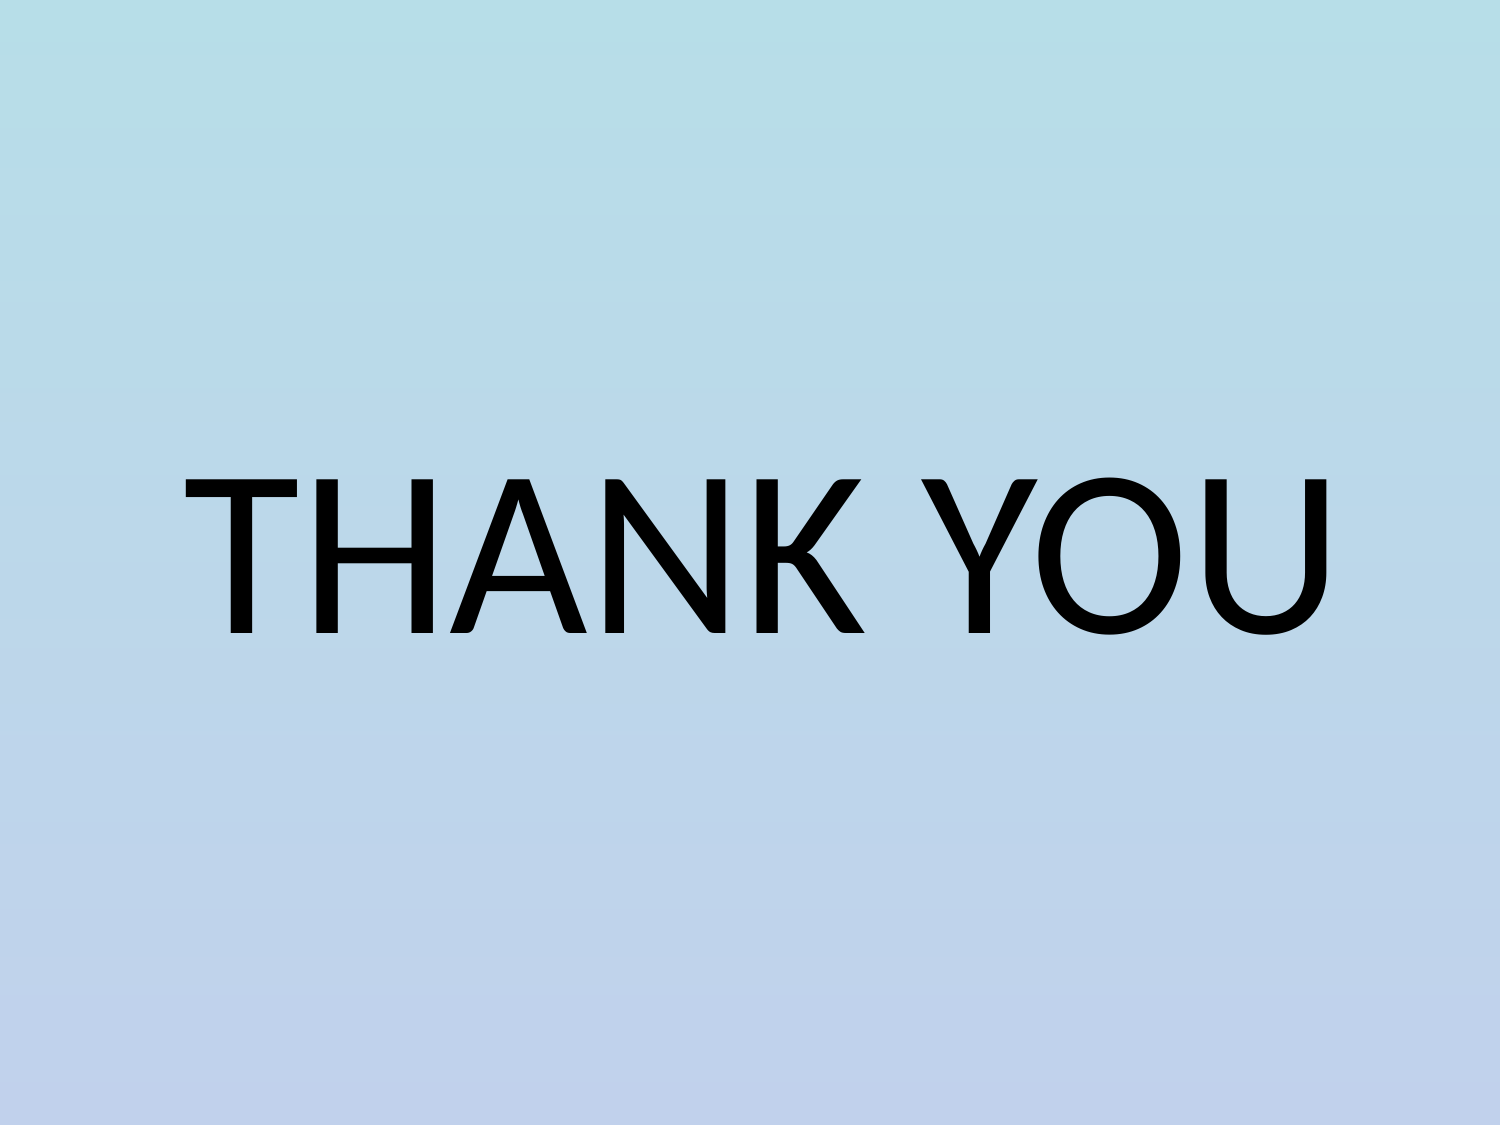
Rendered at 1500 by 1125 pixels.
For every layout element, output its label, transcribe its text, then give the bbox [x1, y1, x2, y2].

title THANK YOU [88, 444, 1439, 632]
